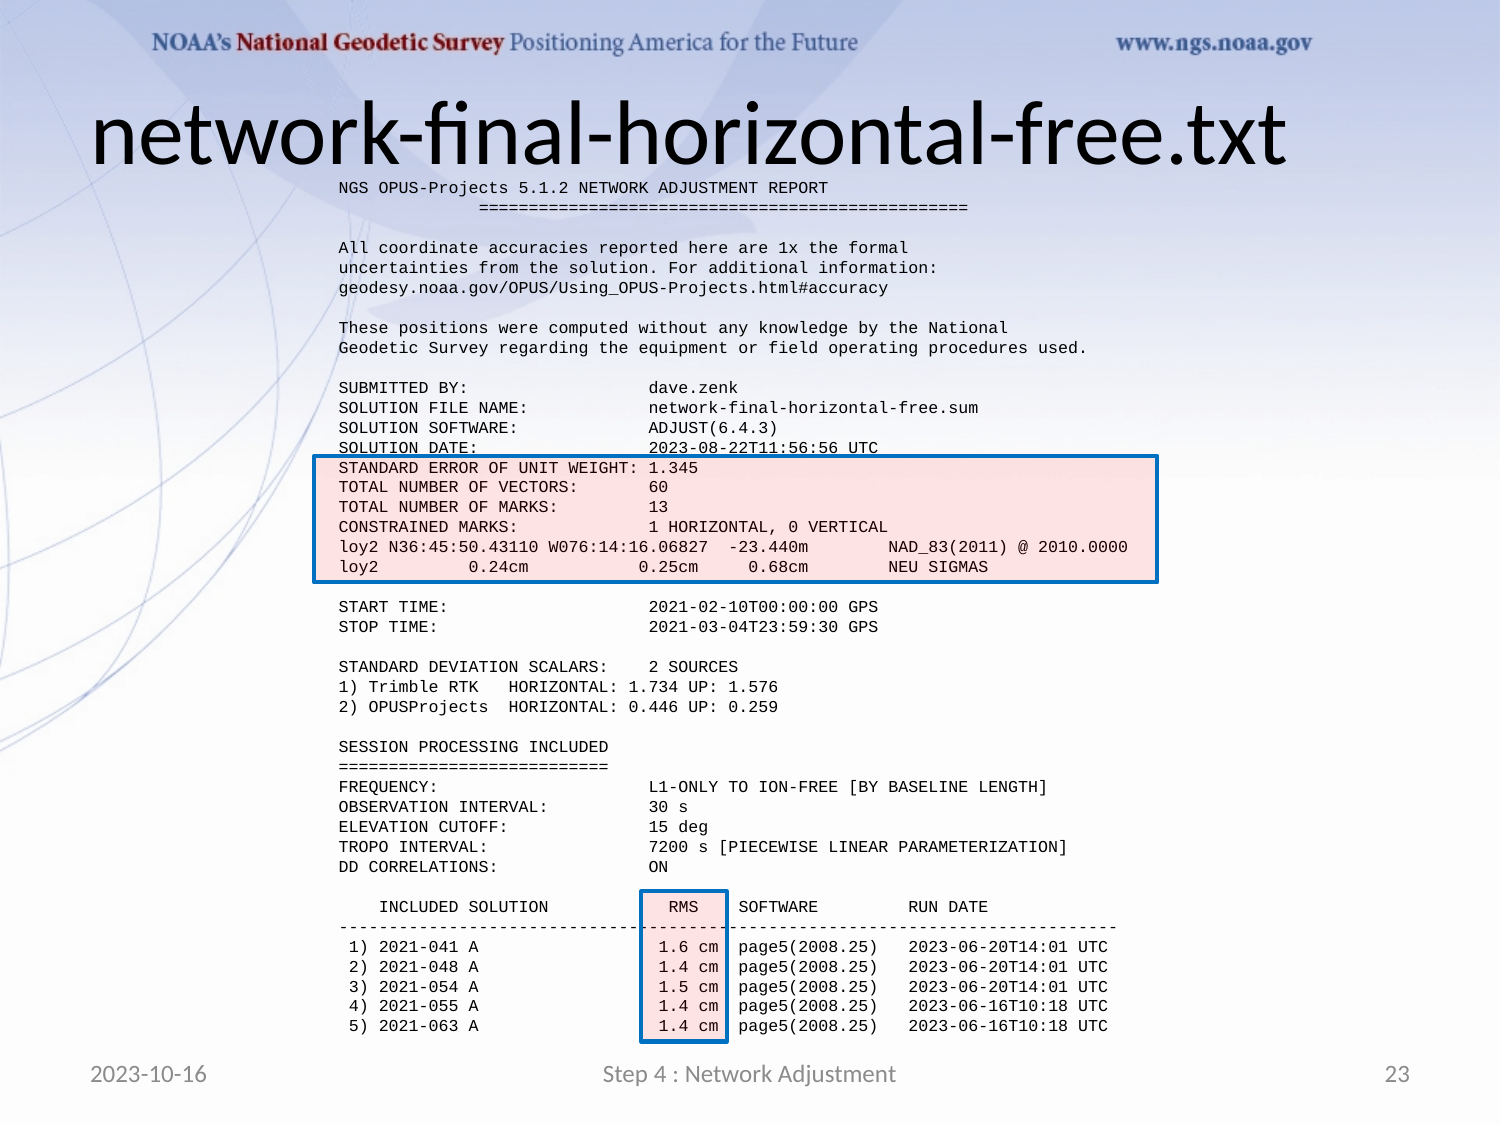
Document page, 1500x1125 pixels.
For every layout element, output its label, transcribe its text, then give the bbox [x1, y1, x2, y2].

picture [0, 0, 1500, 1125]
text_box [639, 889, 729, 1044]
title network-final-horizontal-free.txt [74, 74, 1426, 181]
slide_number 23 [1074, 1042, 1425, 1103]
footer Step 4 : Network Adjustment [512, 1043, 988, 1103]
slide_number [75, 1042, 425, 1103]
text_box NGS OPUS-Projects 5.1.2 NETWORK ADJUSTMENT REPORT ================================================= All coordinate accuracies reported here are 1x the formal uncertainties from the solution. For additional information: geodesy.noaa.gov/OPUS/Using_OPUS-Projects.html#accuracy These positions were computed without any knowledge by the National Geodetic Survey regarding the equipment or field operating procedures used. SUBMITTED BY: dave.zenk SOLUTION FILE NAME: network-final-horizontal-free.sum SOLUTION SOFTWARE: ADJUST(6.4.3) SOLUTION DATE: 2023-08-22T11:56:56 UTC STANDARD ERROR OF UNIT WEIGHT: 1.345 TOTAL NUMBER OF VECTORS: 60 TOTAL NUMBER OF MARKS: 13 CONSTRAINED MARKS: 1 HORIZONTAL, 0 VERTICAL loy2 N36:45:50.43110 W076:14:16.06827 -23.440m NAD_83(2011) @ 2010.0000 loy2 0.24cm 0.25cm 0.68cm NEU SIGMAS START TIME: 2021-02-10T00:00:00 GPS STOP TIME: 2021-03-04T23:59:30 GPS STANDARD DEVIATION SCALARS: 2 SOURCES 1) Trimble RTK HORIZONTAL: 1.734 UP: 1.576 2) OPUSProjects HORIZONTAL: 0.446 UP: 0.259 SESSION PROCESSING INCLUDED =========================== FREQUENCY: L1-ONLY TO ION-FREE [BY BASELINE LENGTH] OBSERVATION INTERVAL: 30 s ELEVATION CUTOFF: 15 deg TROPO INTERVAL: 7200 s [PIECEWISE LINEAR PARAMETERIZATION] DD CORRELATIONS: ON INCLUDED SOLUTION RMS SOFTWARE RUN DATE ------------------------------------------------------------------------------ 1) 2021-041 A 1.6 cm page5(2008.25) 2023-06-20T14:01 UTC 2) 2021-048 A 1.4 cm page5(2008.25) 2023-06-20T14:01 UTC 3) 2021-054 A 1.5 cm page5(2008.25) 2023-06-20T14:01 UTC 4) 2021-055 A 1.4 cm page5(2008.25) 2023-06-16T10:18 UTC 5) 2021-063 A 1.4 cm page5(2008.25) 2023-06-16T10:18 UTC [313, 169, 1186, 1043]
text_box [312, 454, 1159, 584]
